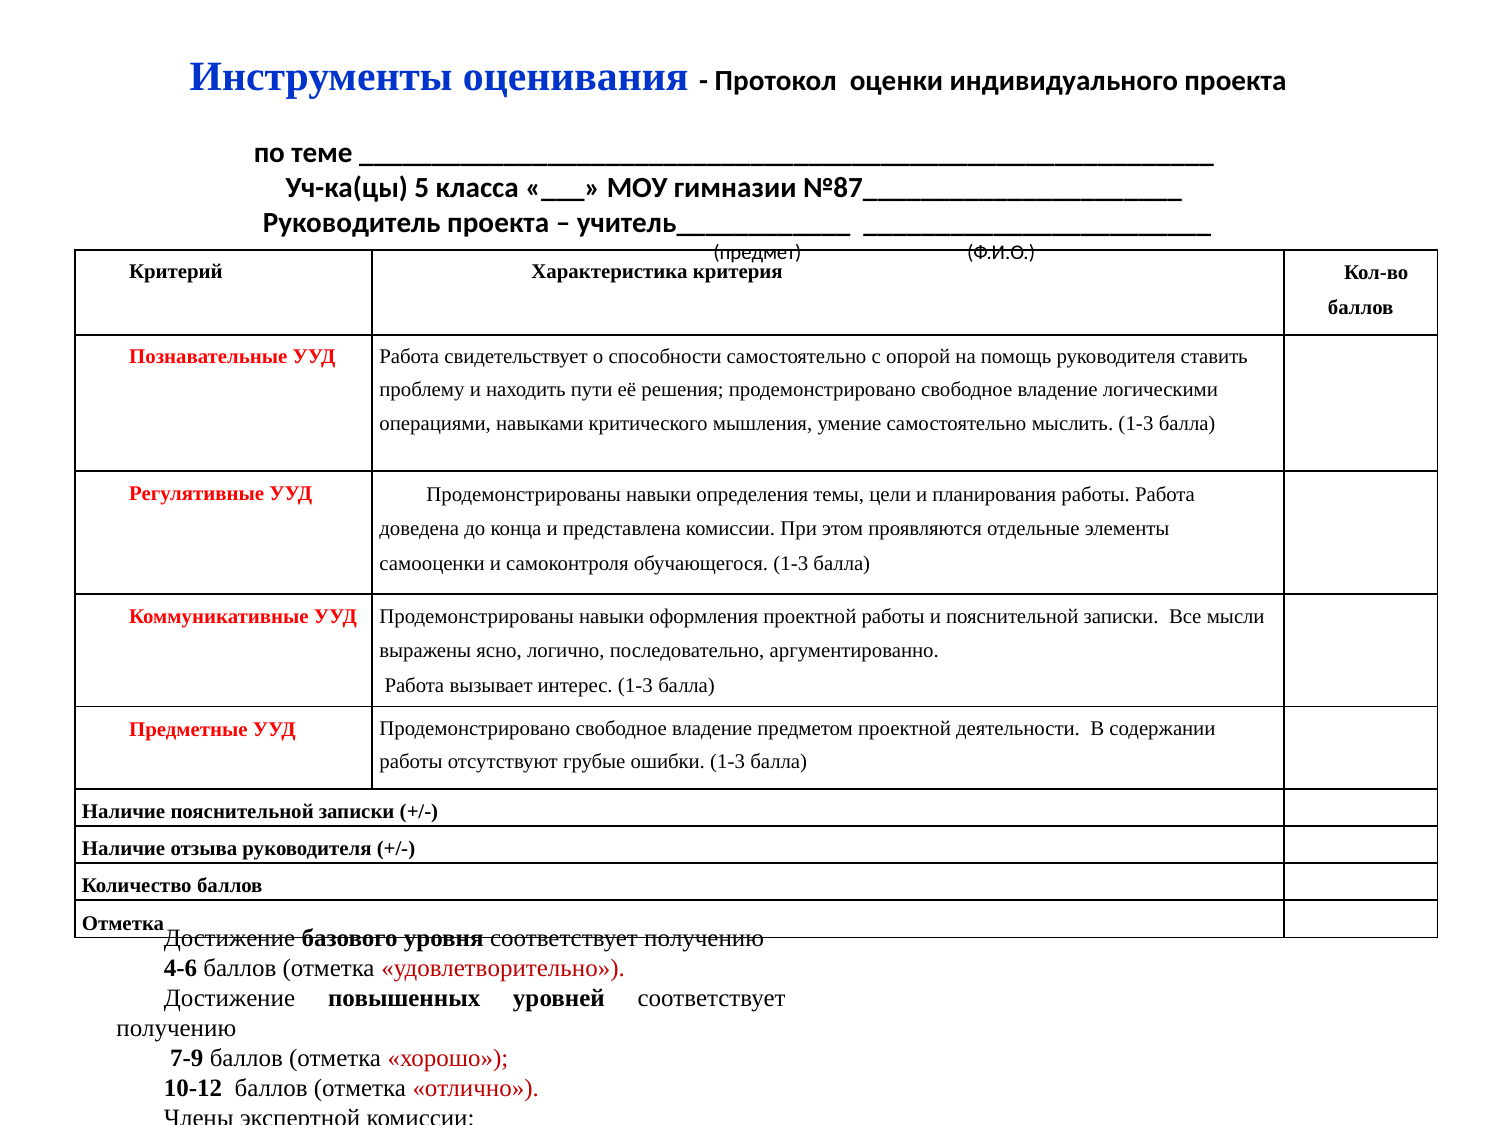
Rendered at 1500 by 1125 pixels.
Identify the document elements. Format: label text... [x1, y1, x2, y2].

table_cell Предметные УУД [76, 707, 371, 788]
title Инструменты оценивания - Протокол оценки индивидуального проекта по теме ___________________________________________________________ Уч-ка(цы) 5 класса «___» МОУ гимназии №87______________________ Руководитель проекта – учитель____________ ________________________ (предмет) (Ф.И.О.) [62, 37, 1413, 225]
table_cell Продемонстрированы навыки оформления проектной работы и пояснительной записки. Все мысли выражены ясно, логично, последовательно, аргументированно. Работа вызывает интерес. (1-3 балла) [373, 595, 1283, 706]
table_header Кол-во баллов [1285, 251, 1437, 334]
table_cell Отметка [76, 901, 1283, 937]
table_header Характеристика критерия [373, 251, 1283, 334]
table_cell [1285, 595, 1437, 706]
table_cell Работа свидетельствует о способности самостоятельно с опорой на помощь руководителя ставить проблему и находить пути её решения; продемонстрировано свободное владение логическими операциями, навыками критического мышления, умение самостоятельно мыслить. (1-3 балла) [373, 336, 1283, 470]
table_cell Коммуникативные УУД [76, 595, 371, 706]
table_cell Регулятивные УУД [76, 472, 371, 593]
table_cell [1285, 336, 1437, 470]
table_cell Количество баллов [76, 864, 1283, 899]
text_box Достижение базового уровня соответствует получению 4-6 баллов (отметка «удовлетворительно»). Достижение повышенных уровней соответствует получению 7-9 баллов (отметка «хорошо»); 10-12 баллов (отметка «отлично»). Члены экспертной комиссии: [101, 929, 801, 1124]
table_cell [1285, 790, 1437, 825]
table_header Критерий [76, 251, 371, 334]
table_cell Продемонстрировано свободное владение предметом проектной деятельности. В содержании работы отсутствуют грубые ошибки. (1-3 балла) [373, 707, 1283, 788]
table_cell Наличие пояснительной записки (+/-) [76, 790, 1283, 825]
table_cell [1285, 472, 1437, 593]
table_cell Познавательные УУД [76, 336, 371, 470]
table_cell Наличие отзыва руководителя (+/-) [76, 827, 1283, 862]
table_cell [1285, 864, 1437, 899]
table_cell [1285, 901, 1437, 937]
table_cell Продемонстрированы навыки определения темы, цели и планирования работы. Работа доведена до конца и представлена комиссии. При этом проявляются отдельные элементы самооценки и самоконтроля обучающегося. (1-3 балла) [373, 472, 1283, 593]
table_cell [1285, 827, 1437, 862]
table_cell [1285, 707, 1437, 788]
